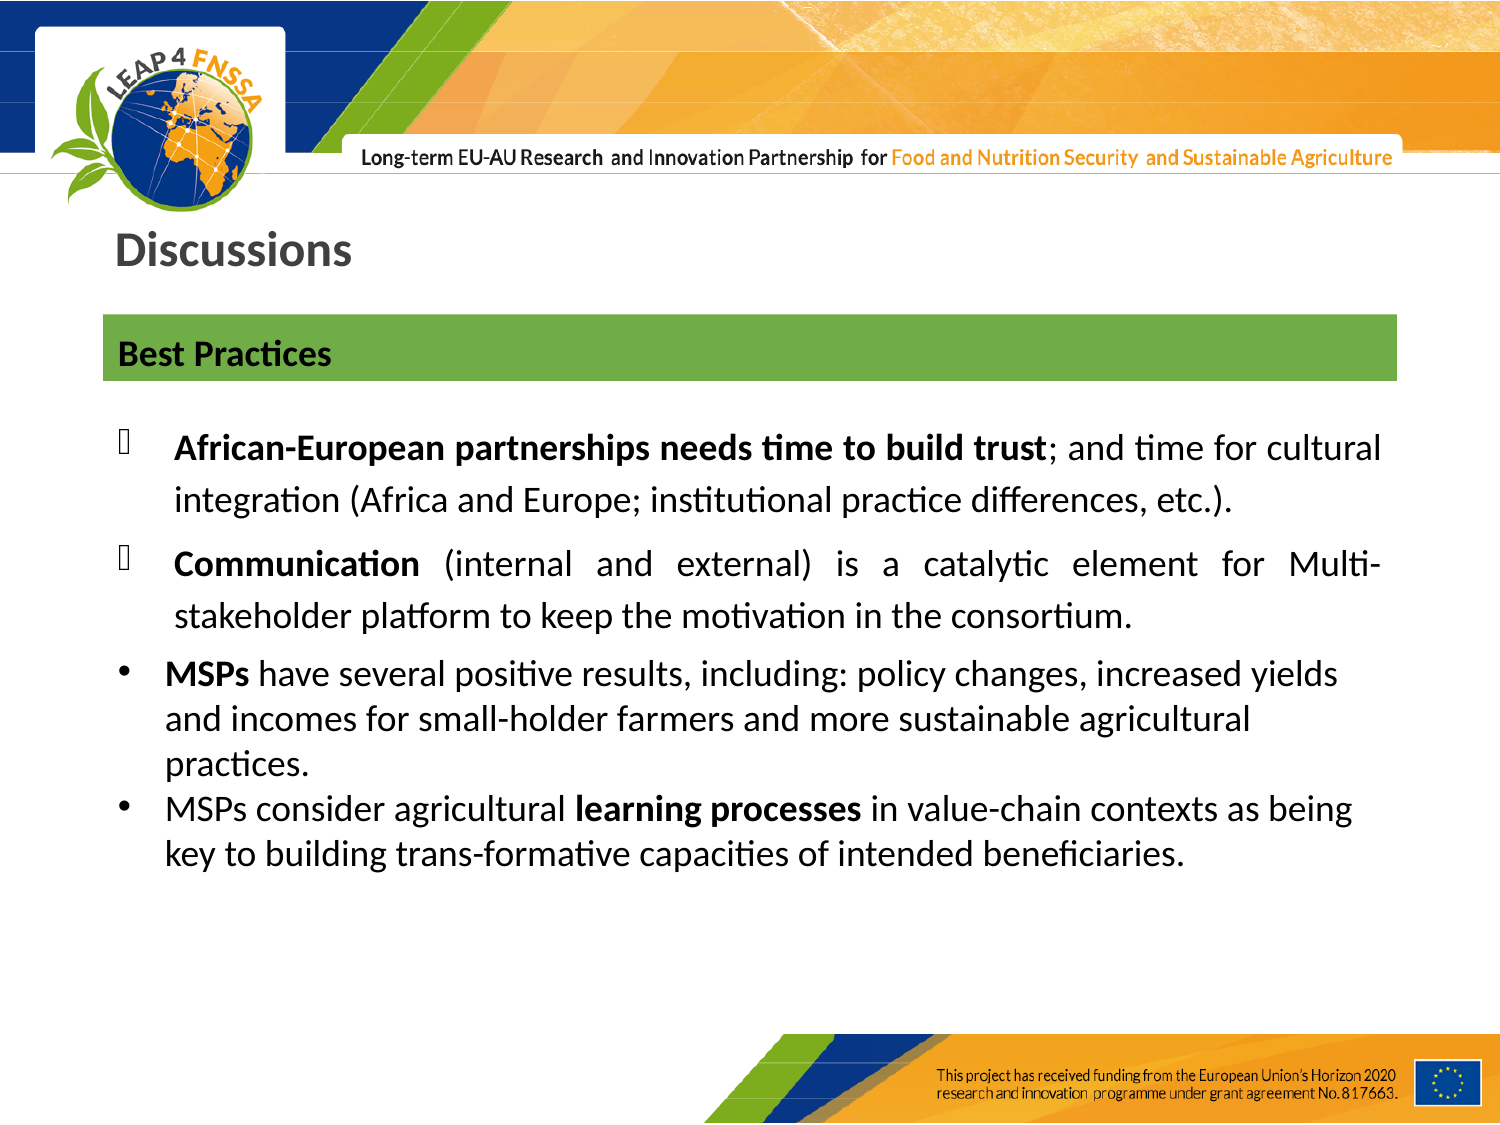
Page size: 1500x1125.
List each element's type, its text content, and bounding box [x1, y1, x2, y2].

list Discussions [99, 215, 1448, 300]
text_box Best Practices [103, 314, 1397, 381]
picture [0, 1, 1500, 251]
picture [0, 1034, 1500, 1123]
text_box African-European partnerships needs time to build trust; and time for cultural integration (Africa and Europe; institutional practice differences, etc.). Communication (internal and external) is a catalytic element for Multi-stakeholder platform to keep the motivation in the consortium. MSPs have several positive results, including: policy changes, increased yields and incomes for small-holder farmers and more sustainable agricultural practices. MSPs consider agricultural learning processes in value-chain contexts as being key to building trans-formative capacities of intended beneficiaries. [103, 381, 1397, 933]
